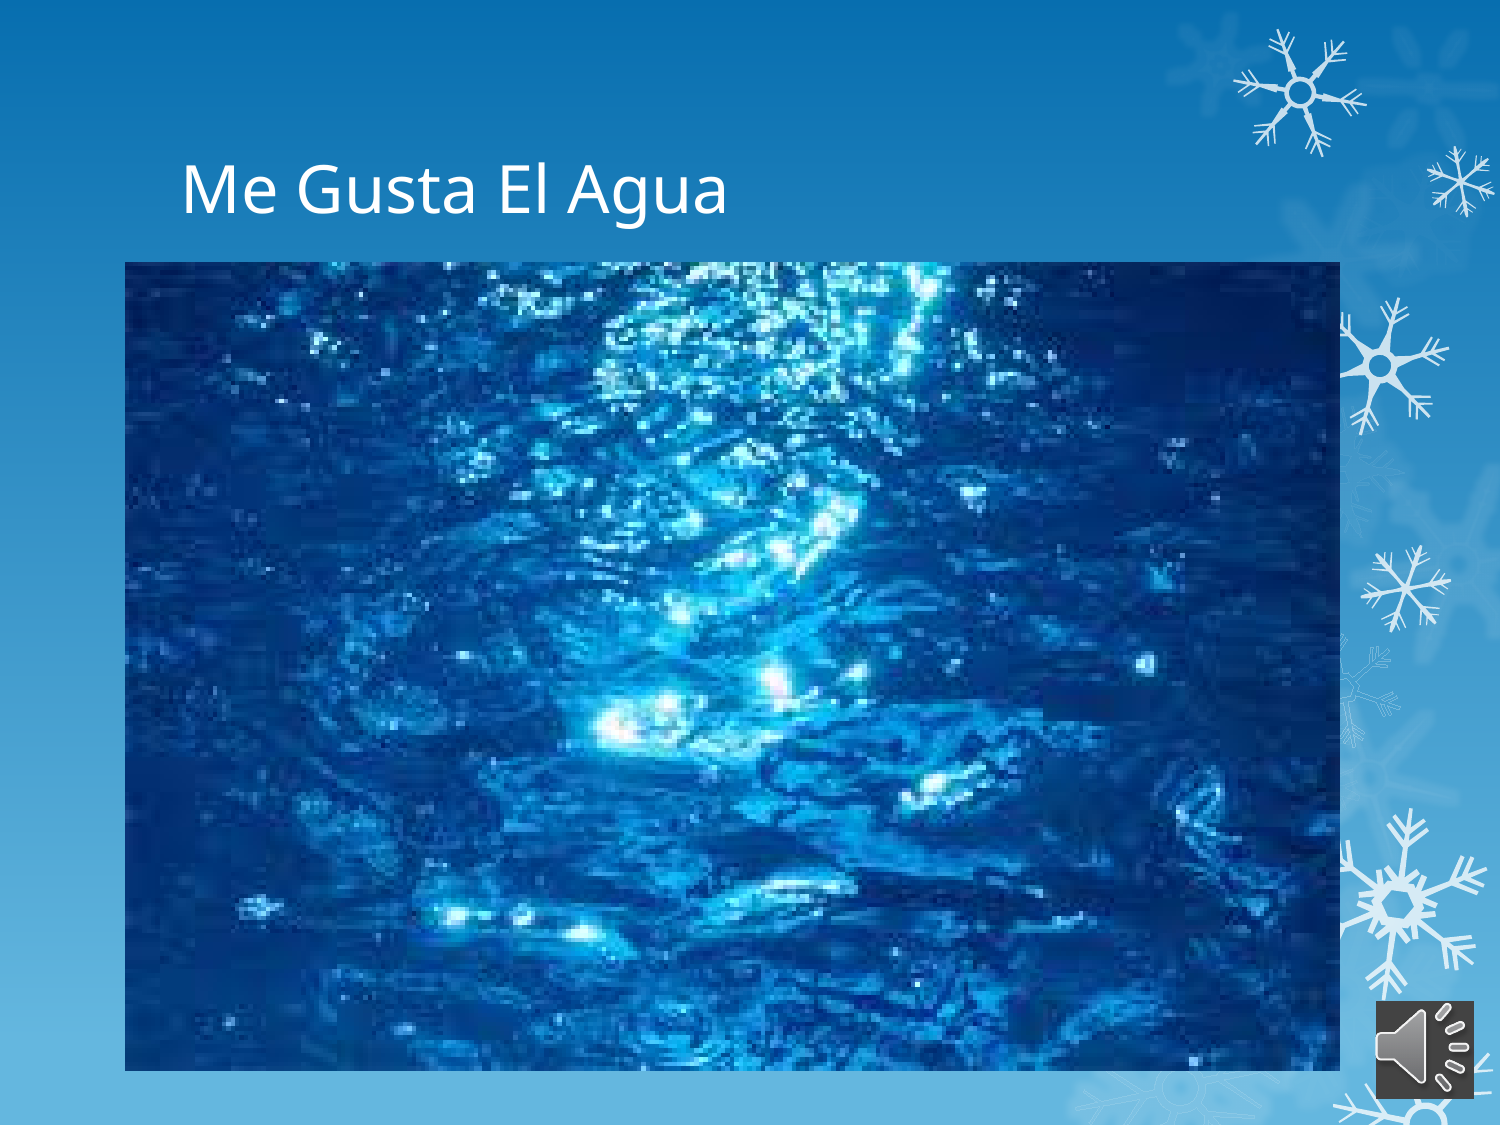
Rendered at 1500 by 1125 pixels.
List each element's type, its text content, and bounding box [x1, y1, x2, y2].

title Me Gusta El Agua [165, 110, 1335, 260]
picture [124, 261, 1341, 1072]
picture [1374, 999, 1476, 1101]
